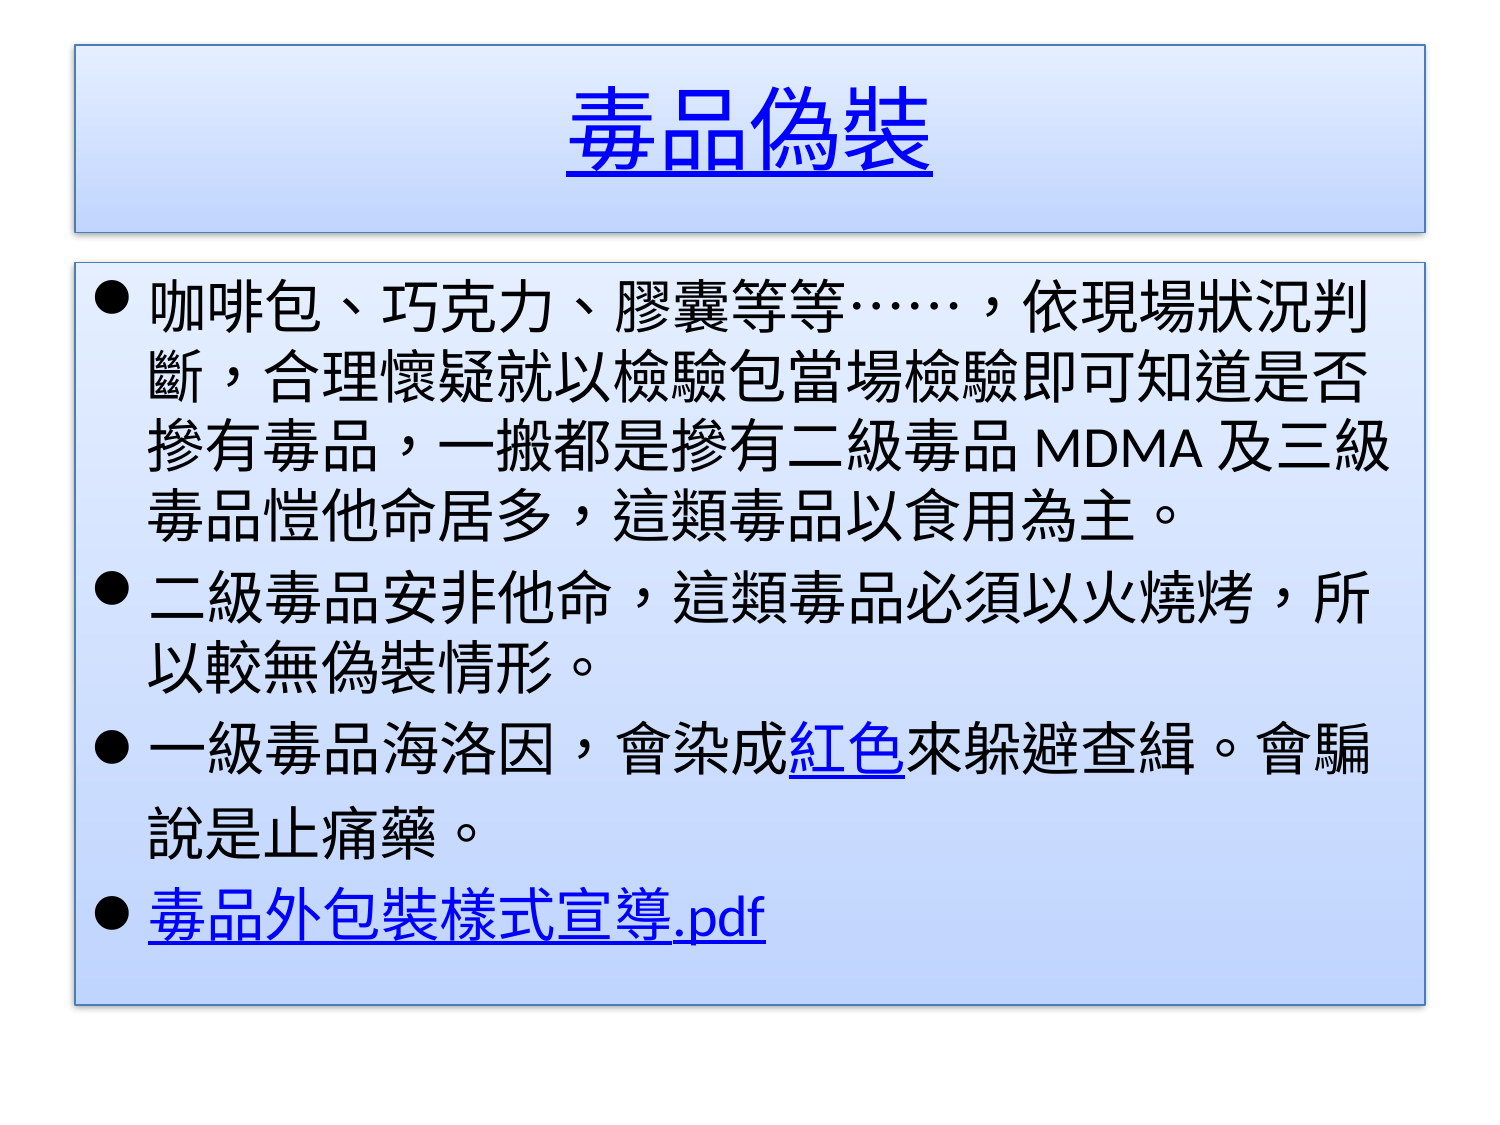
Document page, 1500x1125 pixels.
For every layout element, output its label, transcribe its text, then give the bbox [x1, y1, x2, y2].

title 毒品偽裝 [74, 44, 1426, 233]
list 咖啡包、巧克力、膠囊等等……，依現場狀況判斷，合理懷疑就以檢驗包當場檢驗即可知道是否摻有毒品，一搬都是摻有二級毒品MDMA及三級毒品愷他命居多，這類毒品以食用為主。 二級毒品安非他命，這類毒品必須以火燒烤，所以較無偽裝情形。 一級毒品海洛因，會染成紅色來躲避查緝。會騙說是止痛藥。 毒品外包裝樣式宣導.pdf [74, 262, 1426, 1006]
